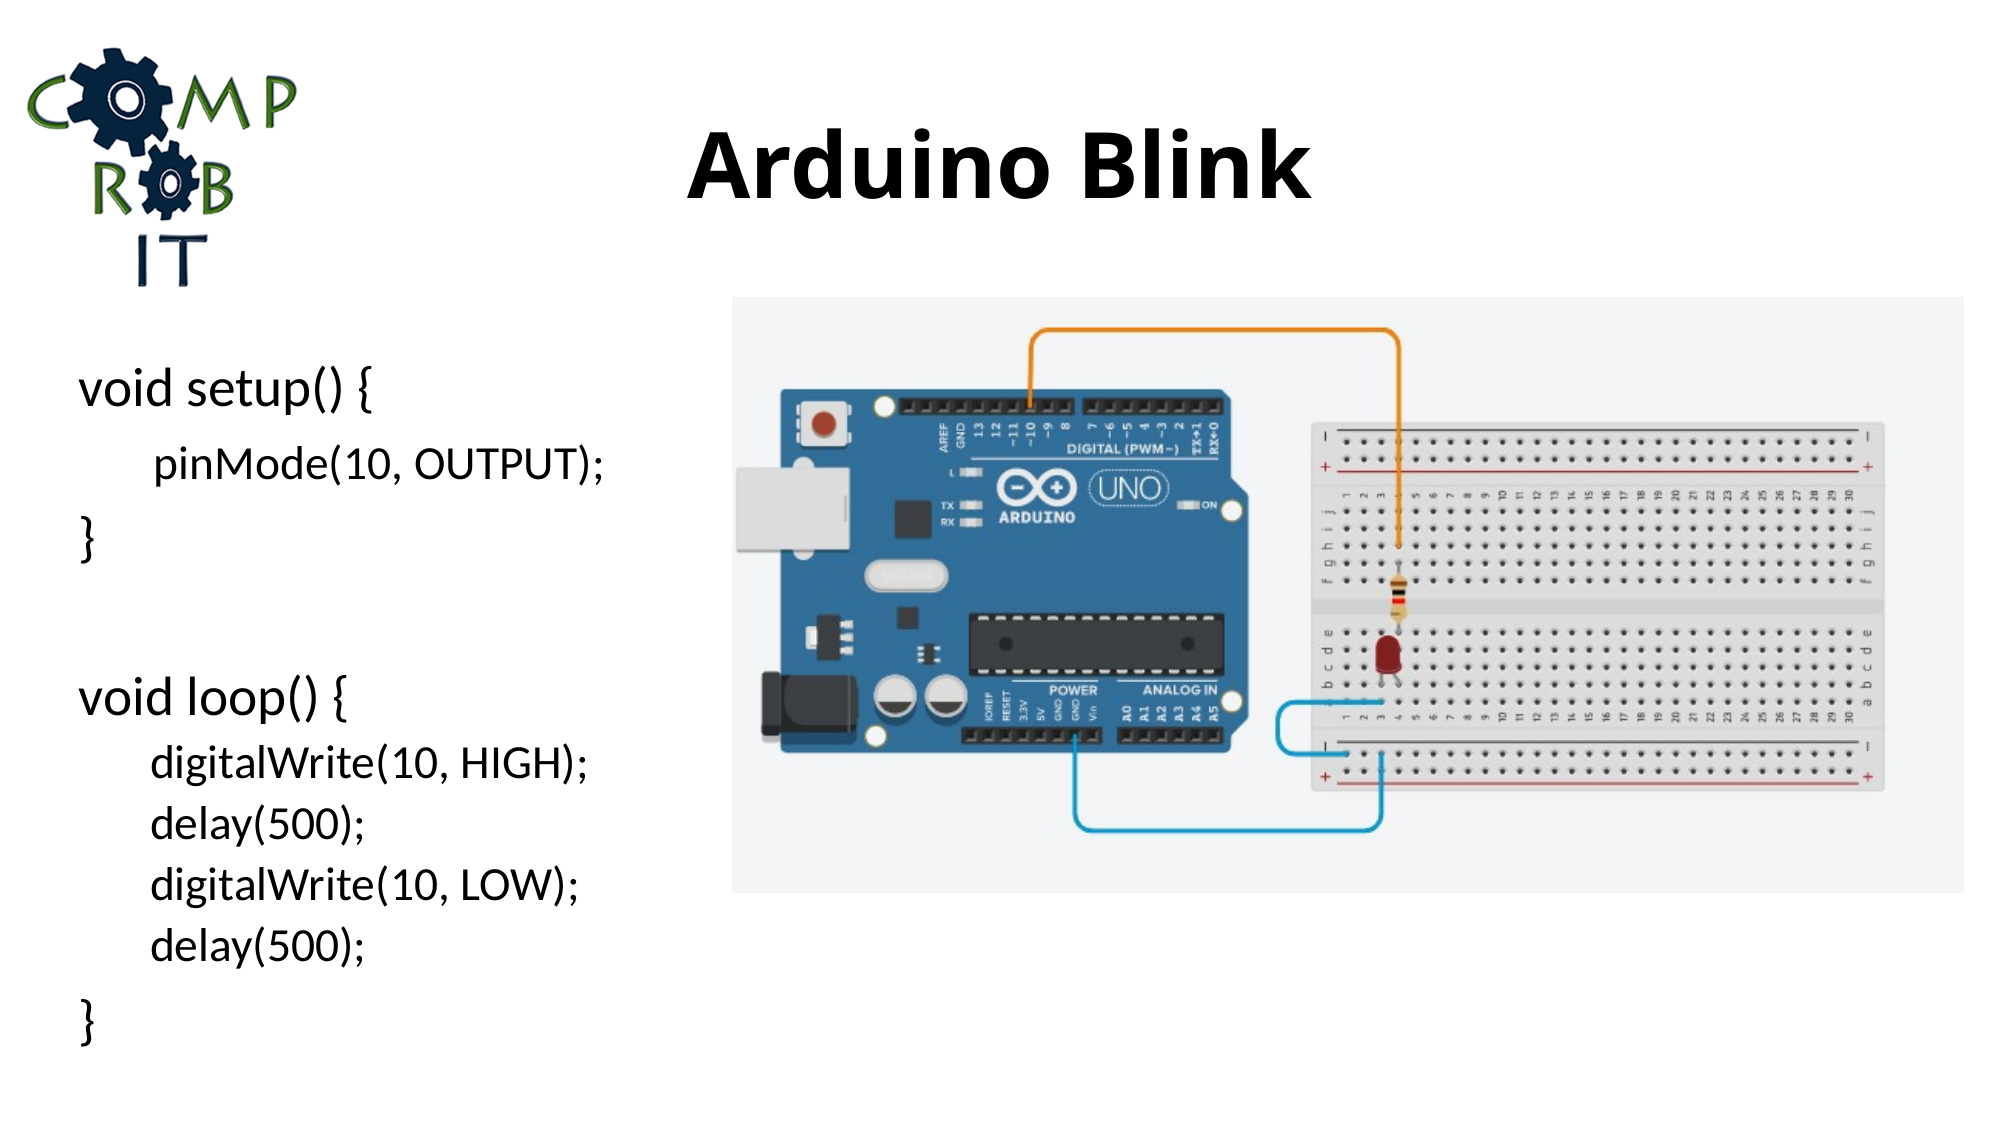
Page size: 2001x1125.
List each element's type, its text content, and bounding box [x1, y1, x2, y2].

list void setup() { pinMode(10, OUTPUT); } void loop() { digitalWrite(10, HIGH); delay(500); digitalWrite(10, LOW); delay(500); } [63, 351, 914, 1066]
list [732, 297, 1964, 894]
picture [0, 0, 315, 315]
title Arduino Blink [137, 59, 1863, 278]
